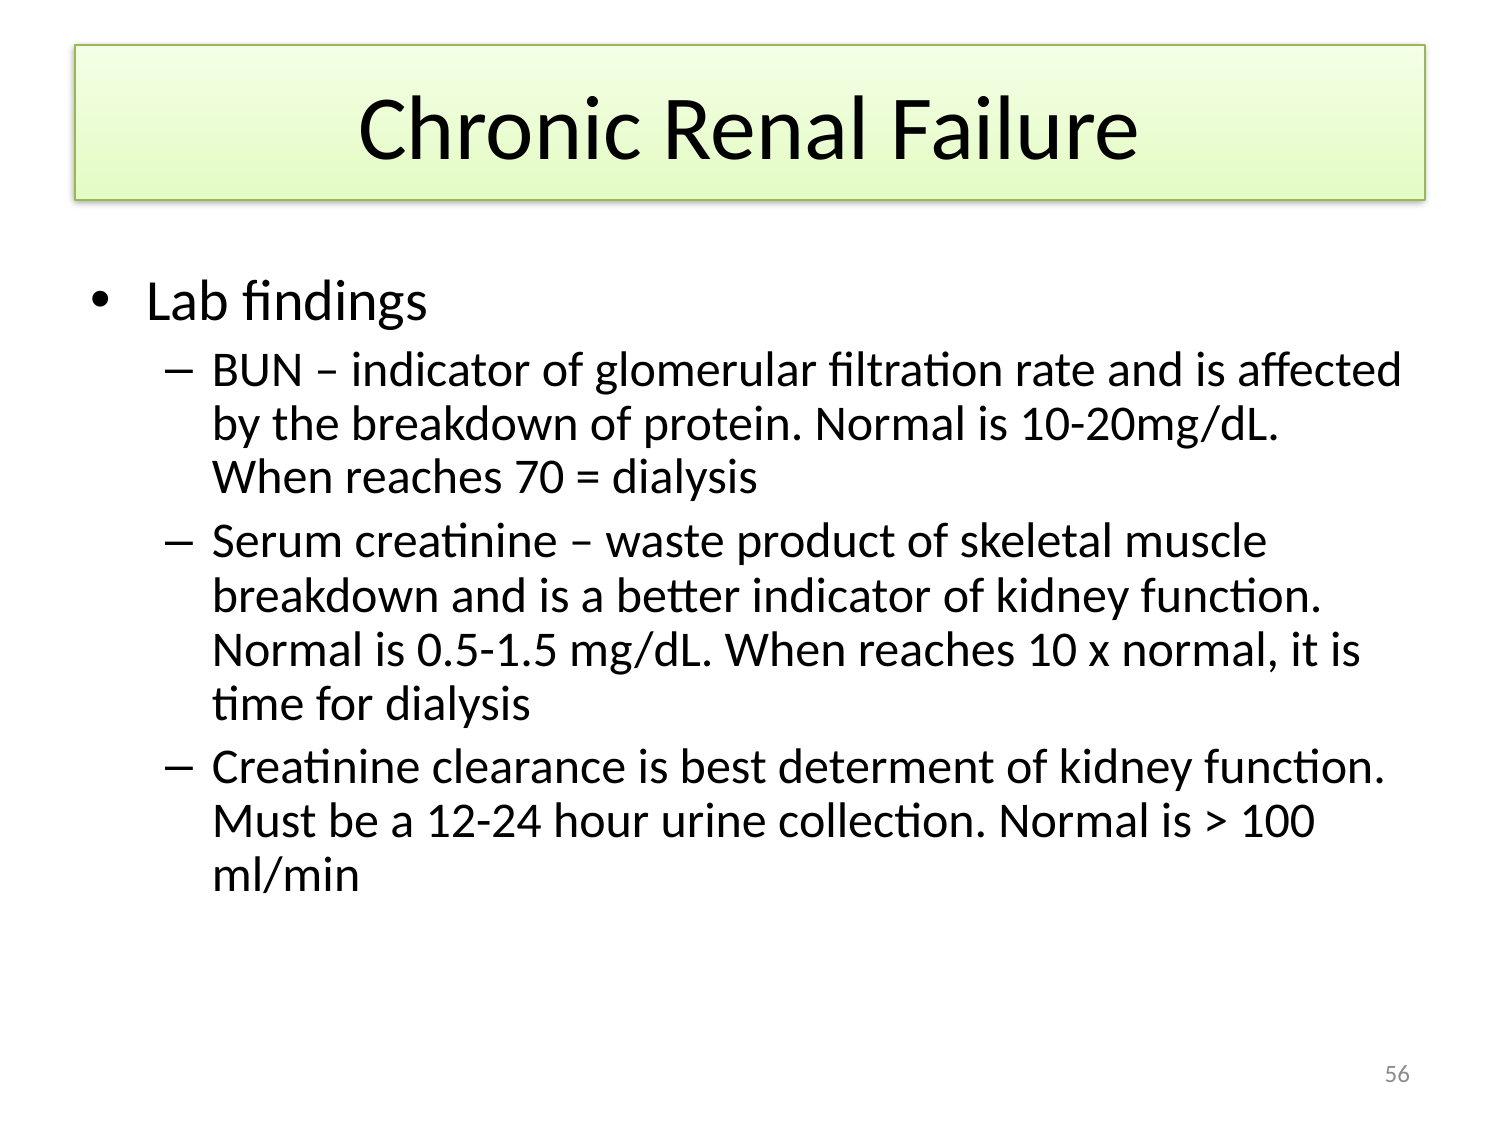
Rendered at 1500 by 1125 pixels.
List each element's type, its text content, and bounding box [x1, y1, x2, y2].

list Lab findings BUN – indicator of glomerular filtration rate and is affected by the breakdown of protein. Normal is 10-20mg/dL. When reaches 70 = dialysis Serum creatinine – waste product of skeletal muscle breakdown and is a better indicator of kidney function. Normal is 0.5-1.5 mg/dL. When reaches 10 x normal, it is time for dialysis Creatinine clearance is best determent of kidney function. Must be a 12-24 hour urine collection. Normal is > 100 ml/min [75, 262, 1425, 1005]
title Chronic Renal Failure [74, 44, 1426, 201]
slide_number 56 [1074, 1042, 1425, 1103]
